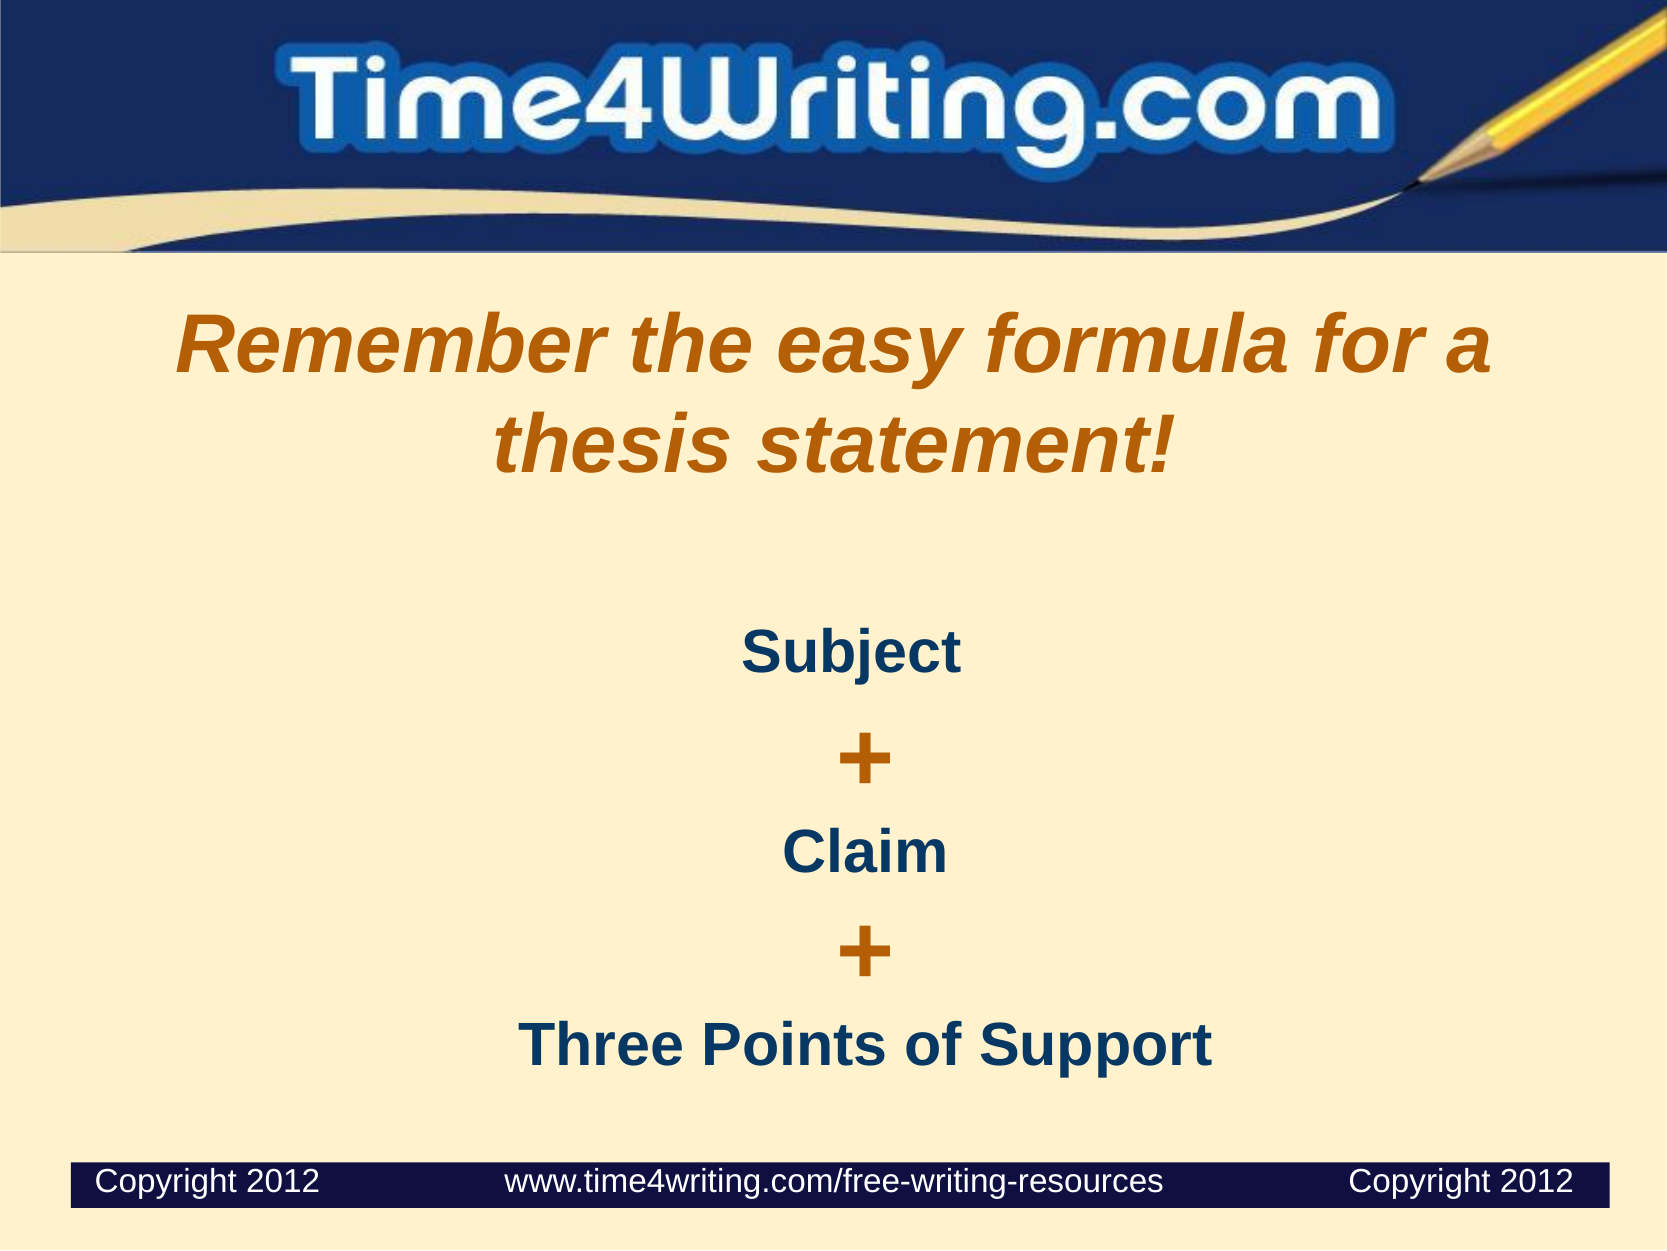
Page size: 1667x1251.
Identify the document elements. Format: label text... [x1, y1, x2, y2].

text_box Subject + Claim + Three Points of Support [150, 566, 1582, 1084]
picture [0, 253, 1667, 1250]
text_box [0, 0, 1667, 253]
title Remember the easy formula for a thesis statement! [83, 283, 1587, 505]
text_box Copyright 2012 www.time4writing.com/free-writing-resources Copyright 2012 [83, 1162, 1598, 1201]
text_box [69, 1160, 1612, 1210]
